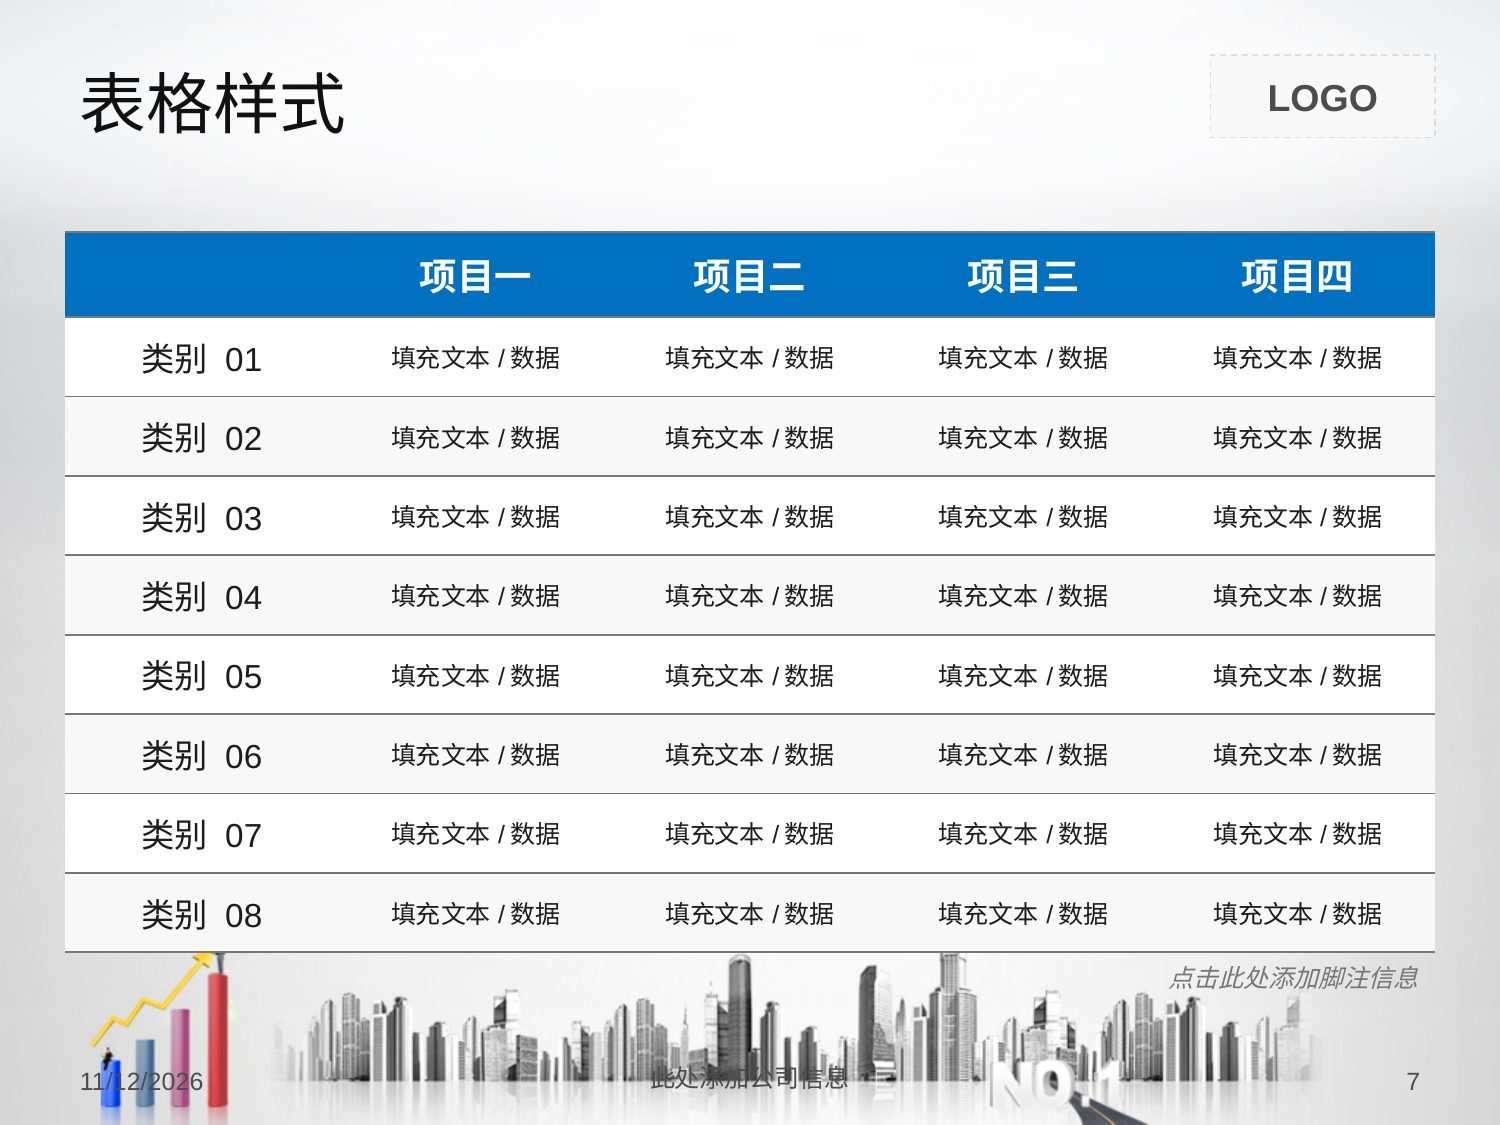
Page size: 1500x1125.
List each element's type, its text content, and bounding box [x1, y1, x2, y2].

table_cell 填充文本/数据 [887, 397, 1161, 475]
table_cell 填充文本/数据 [613, 556, 887, 634]
table_header 项目一 [339, 233, 613, 316]
table_cell 填充文本/数据 [339, 477, 613, 554]
text_box 点击此处添加脚注信息 [1153, 954, 1434, 1000]
table_cell 填充文本/数据 [339, 318, 613, 396]
table_cell 类别 01 [65, 318, 339, 396]
table_cell 填充文本/数据 [1161, 874, 1435, 951]
table_cell 填充文本/数据 [339, 556, 613, 634]
table_cell 填充文本/数据 [339, 874, 613, 951]
table_cell 填充文本/数据 [887, 715, 1161, 793]
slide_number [64, 1058, 415, 1103]
title 表格样式 [64, 42, 1436, 161]
footer 此处添加公司信息 [512, 1058, 988, 1103]
table_cell 填充文本/数据 [1161, 318, 1435, 396]
table_cell 类别 03 [65, 477, 339, 554]
table_cell 填充文本/数据 [1161, 556, 1435, 634]
table_cell 填充文本/数据 [1161, 397, 1435, 475]
table_cell 填充文本/数据 [887, 556, 1161, 634]
table_cell 填充文本/数据 [887, 636, 1161, 713]
table_cell 填充文本/数据 [613, 397, 887, 475]
table_header 项目二 [613, 233, 887, 316]
table_cell 填充文本/数据 [339, 397, 613, 475]
slide_number 7 [1085, 1058, 1436, 1103]
table_cell 类别 05 [65, 636, 339, 713]
table_cell 填充文本/数据 [887, 477, 1161, 554]
table_cell 填充文本/数据 [613, 794, 887, 872]
table_cell 填充文本/数据 [1161, 715, 1435, 793]
table_cell 填充文本/数据 [613, 318, 887, 396]
table_cell 类别 02 [65, 397, 339, 475]
table_cell 填充文本/数据 [613, 477, 887, 554]
table_cell 填充文本/数据 [613, 636, 887, 713]
table_cell 类别 04 [65, 556, 339, 634]
table_cell 类别 08 [65, 874, 339, 951]
table_cell 填充文本/数据 [887, 318, 1161, 396]
table_cell 类别 06 [65, 715, 339, 793]
table_cell 填充文本/数据 [613, 874, 887, 951]
table_cell 填充文本/数据 [887, 874, 1161, 951]
table_header 项目四 [1161, 233, 1435, 316]
table_cell 填充文本/数据 [339, 715, 613, 793]
table_header 项目三 [887, 233, 1161, 316]
table_cell 填充文本/数据 [1161, 477, 1435, 554]
table_cell 填充文本/数据 [339, 636, 613, 713]
table_cell 填充文本/数据 [1161, 636, 1435, 713]
table_header [65, 233, 339, 316]
table_cell 填充文本/数据 [339, 794, 613, 872]
picture [0, 0, 1500, 1125]
table_cell 填充文本/数据 [1161, 794, 1435, 872]
table_cell 填充文本/数据 [613, 715, 887, 793]
table_cell 填充文本/数据 [887, 794, 1161, 872]
table_cell 类别 07 [65, 794, 339, 872]
